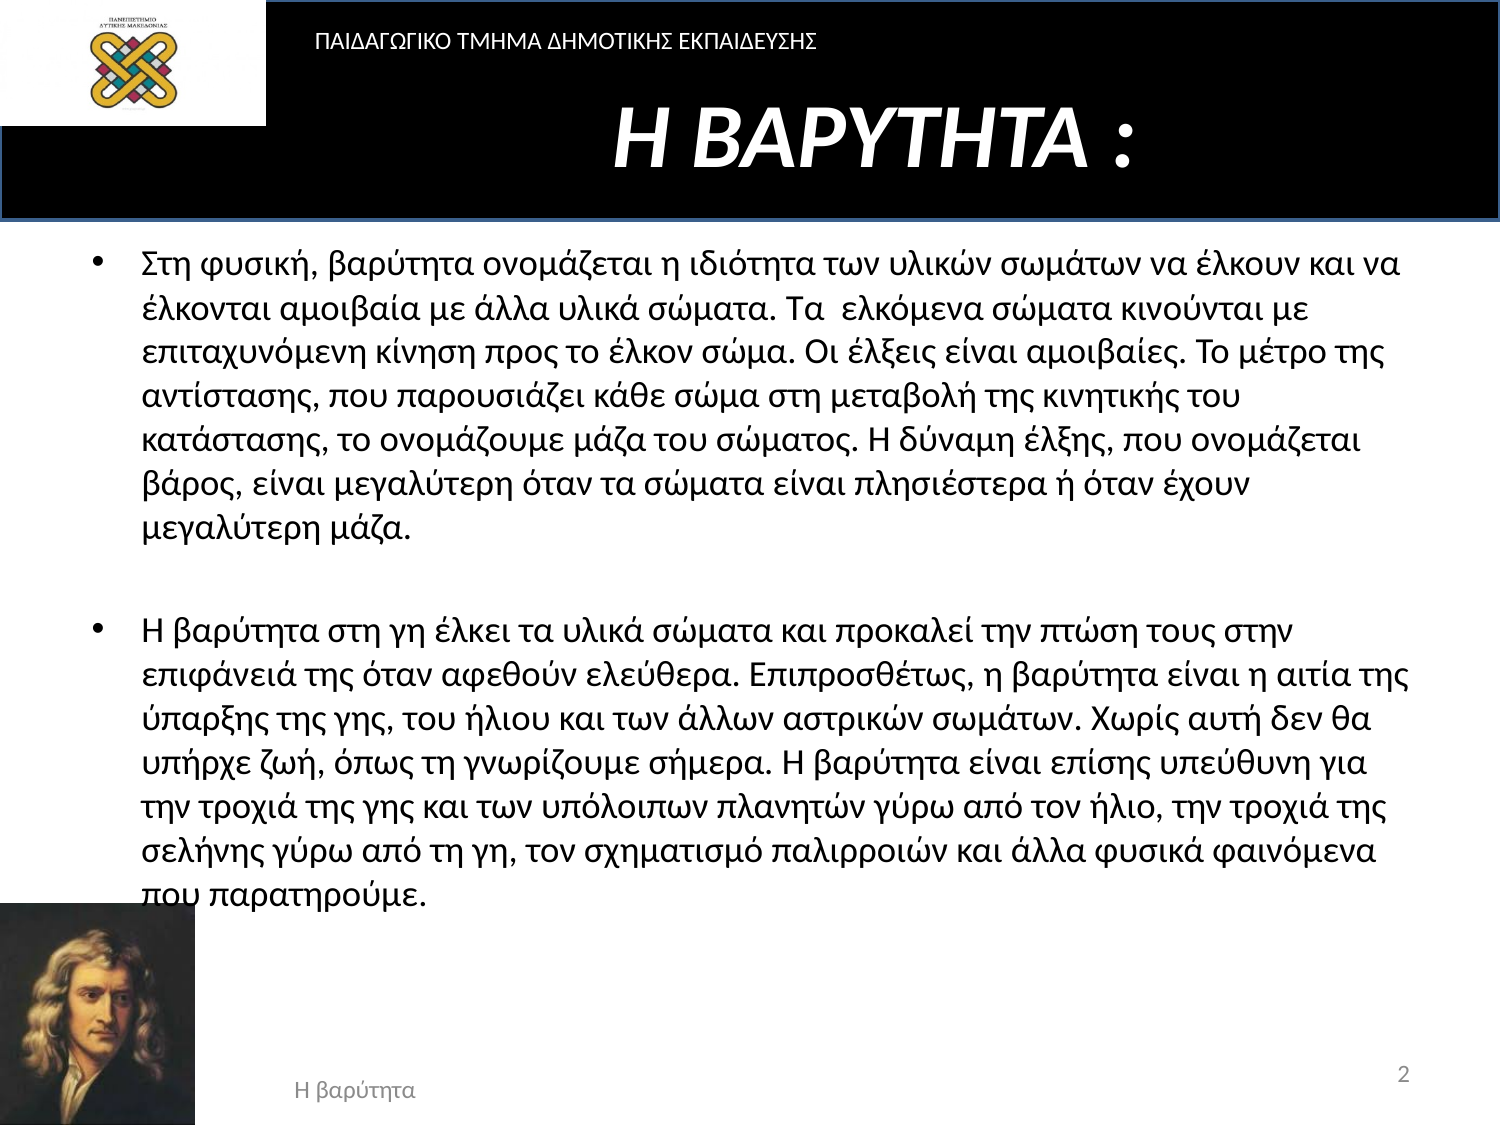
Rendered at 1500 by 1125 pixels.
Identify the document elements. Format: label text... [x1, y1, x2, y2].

title Η ΒΑΡΥΤΗΤΑ : [289, 54, 1461, 209]
slide_number 2 [1074, 1042, 1425, 1103]
footer Η βαρύτητα [195, 1058, 516, 1119]
picture [0, 903, 195, 1125]
picture [0, 0, 266, 126]
list Στη φυσική, βαρύτητα ονομάζεται η ιδιότητα των υλικών σωμάτων να έλκουν και να έλκονται αμοιβαία με άλλα υλικά σώματα. Τα ελκόμενα σώματα κινούνται με επιταχυνόμενη κίνηση προς το έλκον σώμα. Οι έλξεις είναι αμοιβαίες. Το μέτρο της αντίστασης, που παρουσιάζει κάθε σώμα στη μεταβολή της κινητικής του κατάστασης, το ονομάζουμε μάζα του σώματος. Η δύναμη έλξης, που ονομάζεται βάρος, είναι μεγαλύτερη όταν τα σώματα είναι πλησιέστερα ή όταν έχουν μεγαλύτερη μάζα. Η βαρύτητα στη γη έλκει τα υλικά σώματα και προκαλεί την πτώση τους στην επιφάνειά της όταν αφεθούν ελεύθερα. Επιπροσθέτως, η βαρύτητα είναι η αιτία της ύπαρξης της γης, του ήλιου και των άλλων αστρικών σωμάτων. Χωρίς αυτή δεν θα υπήρχε ζωή, όπως τη γνωρίζουμε σήμερα. Η βαρύτητα είναι επίσης υπεύθυνη για την τροχιά της γης και των υπόλοιπων πλανητών γύρω από τον ήλιο, την τροχιά της σελήνης γύρω από τη γη, τον σχηματισμό παλιρροιών και άλλα φυσικά φαινόμενα που παρατηρούμε. [76, 231, 1427, 922]
